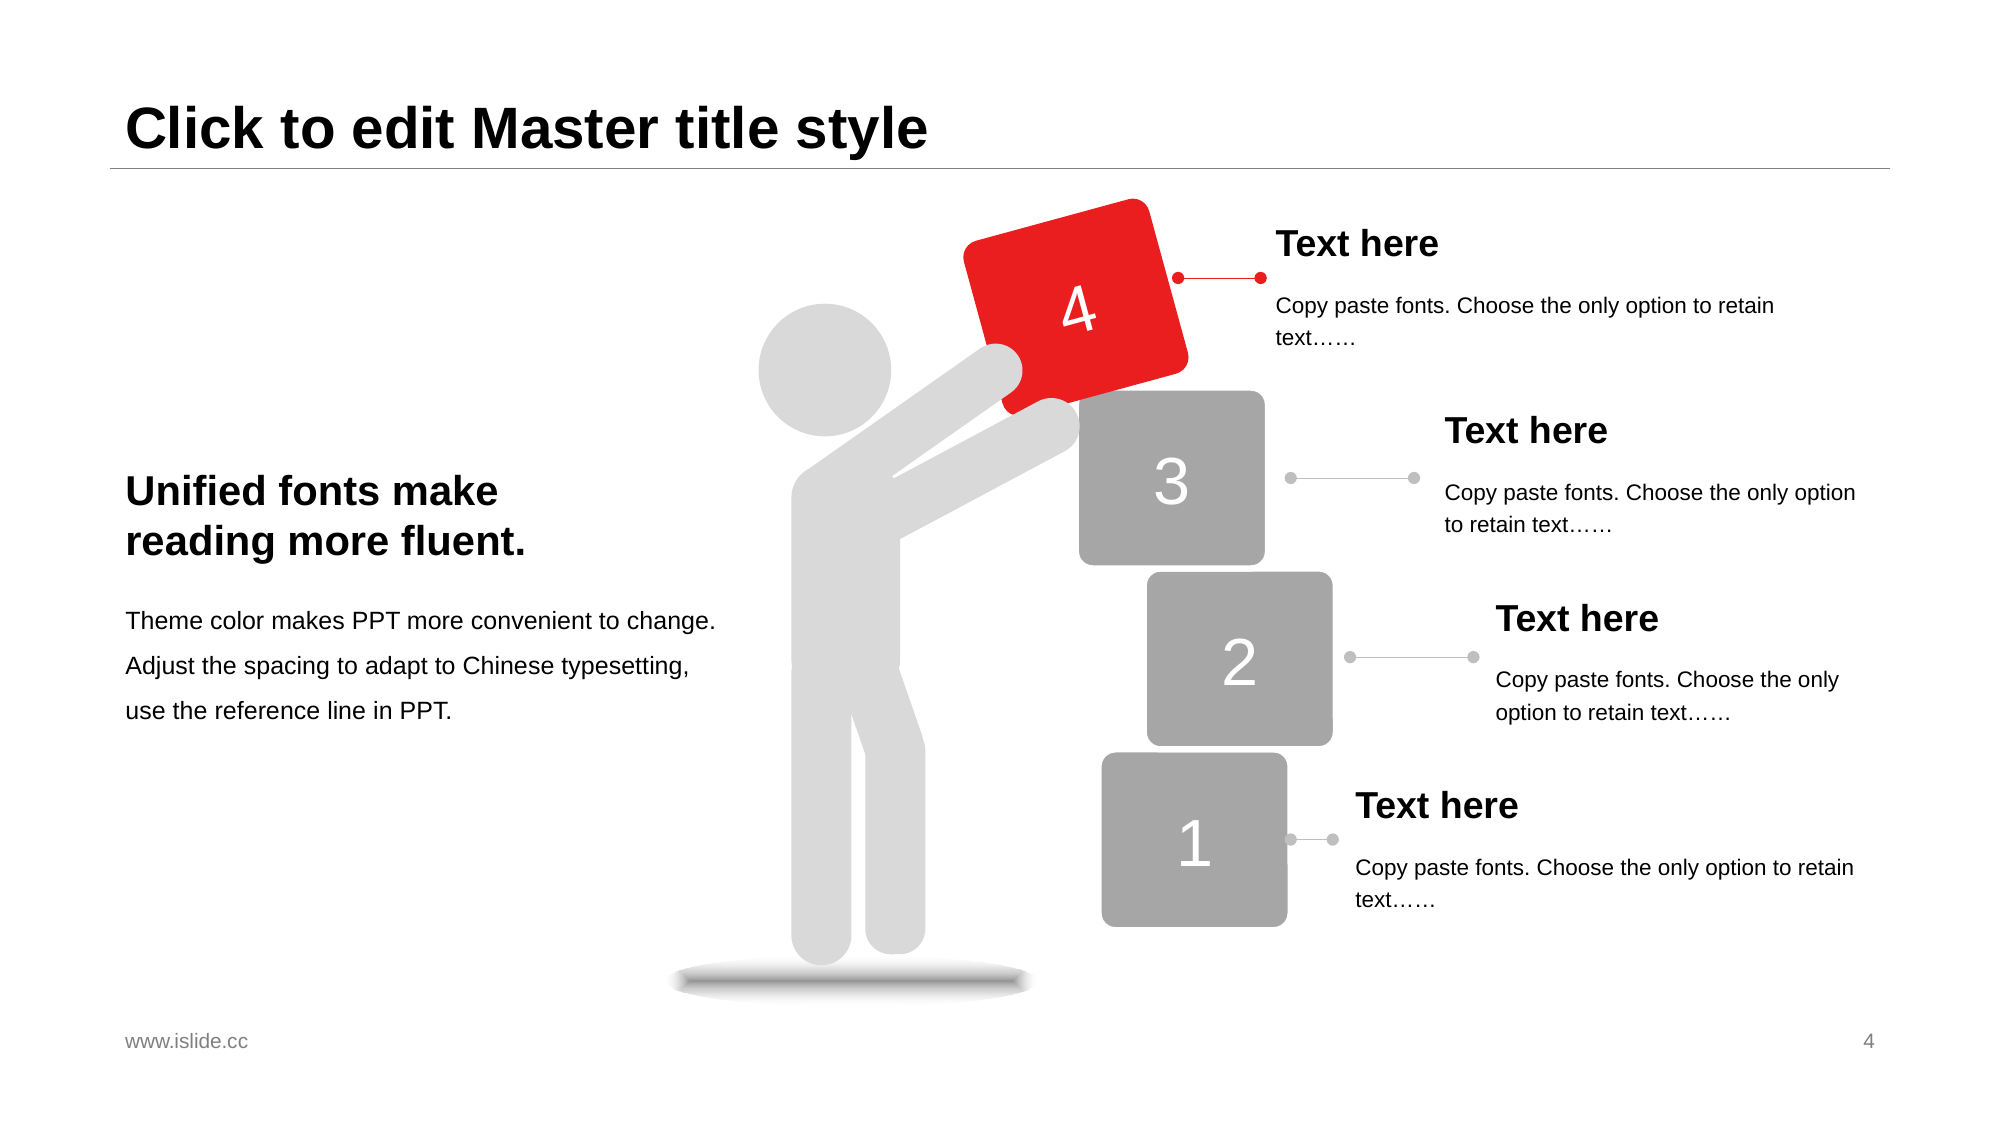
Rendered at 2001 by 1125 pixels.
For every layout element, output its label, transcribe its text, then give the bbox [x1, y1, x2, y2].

title Click to edit Master title style [109, 0, 1890, 169]
slide_number 4 [1412, 1023, 1890, 1058]
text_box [110, 205, 1890, 1007]
footer www.islide.cc [109, 1023, 790, 1058]
